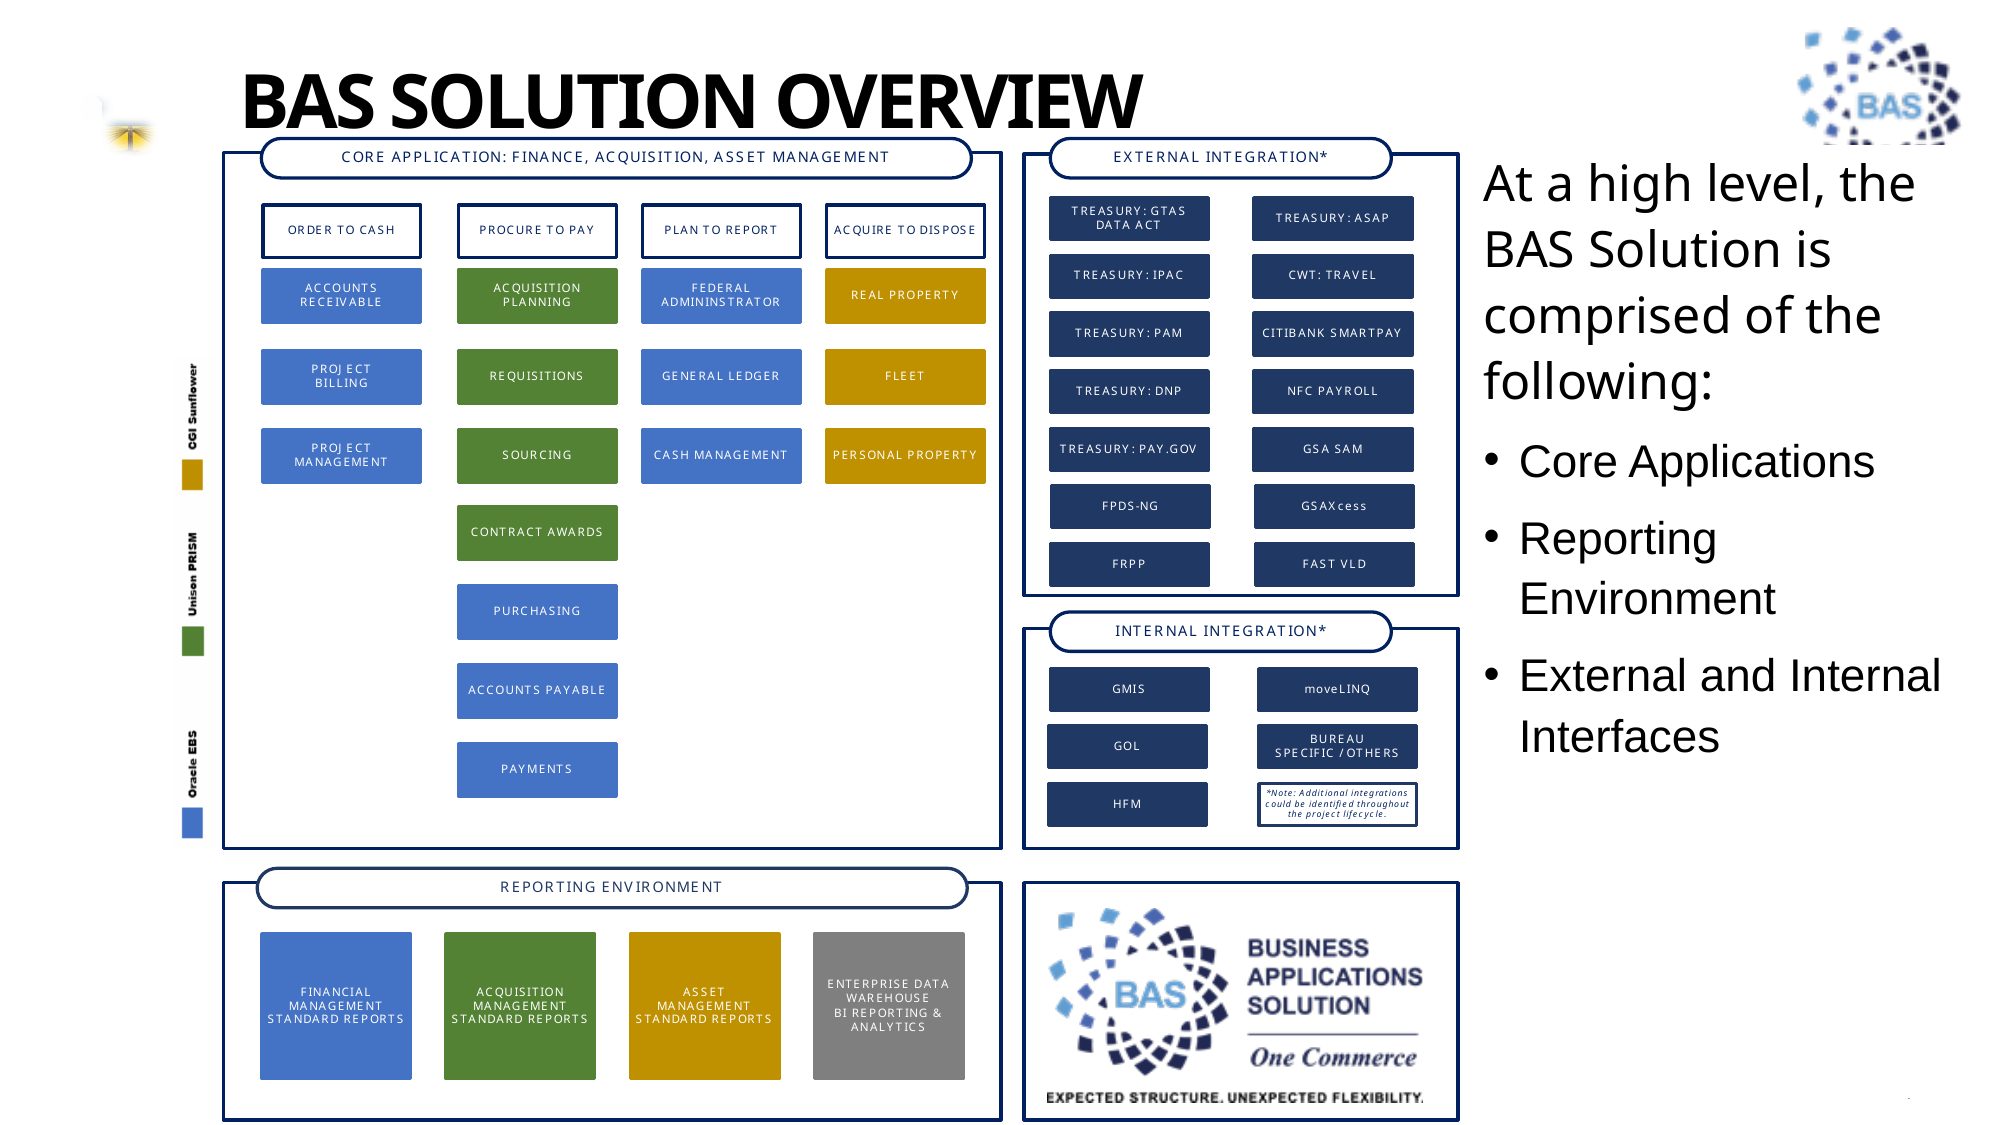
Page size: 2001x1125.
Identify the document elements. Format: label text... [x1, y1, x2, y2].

picture [1796, 26, 1966, 145]
picture [57, 40, 1461, 1125]
title Bas solution overview [239, 60, 1777, 146]
text_box At a high level, the BAS Solution is comprised of the following: Core Applications Reporting Environment External and Internal Interfaces [1483, 145, 1984, 1098]
